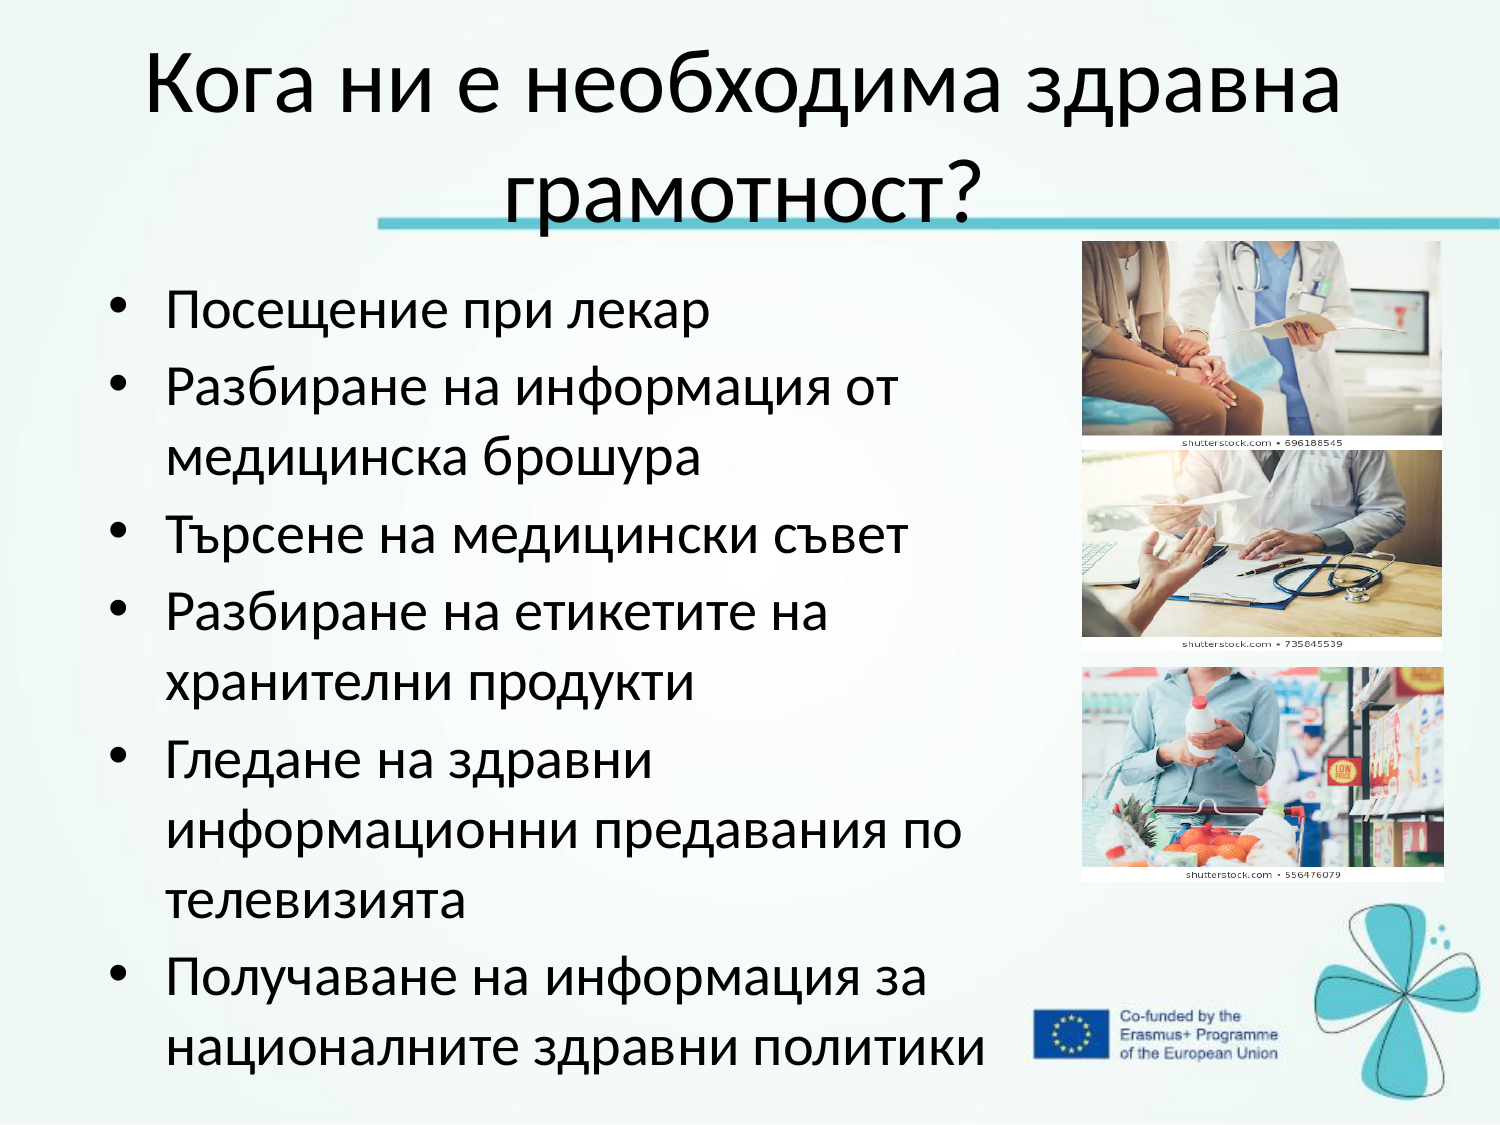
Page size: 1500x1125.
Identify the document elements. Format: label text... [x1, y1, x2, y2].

list Посещение при лекар Разбиране на информация от медицинска брошура Търсене на медицински съвет Разбиране на етикетите на хранителни продукти Гледане на здравни информационни предавания по телевизията Получаване на информация за националните здравни политики [75, 262, 1067, 1125]
title Кога ни е необходима здравна грамотност? [60, 36, 1429, 225]
picture [0, 0, 1500, 1125]
